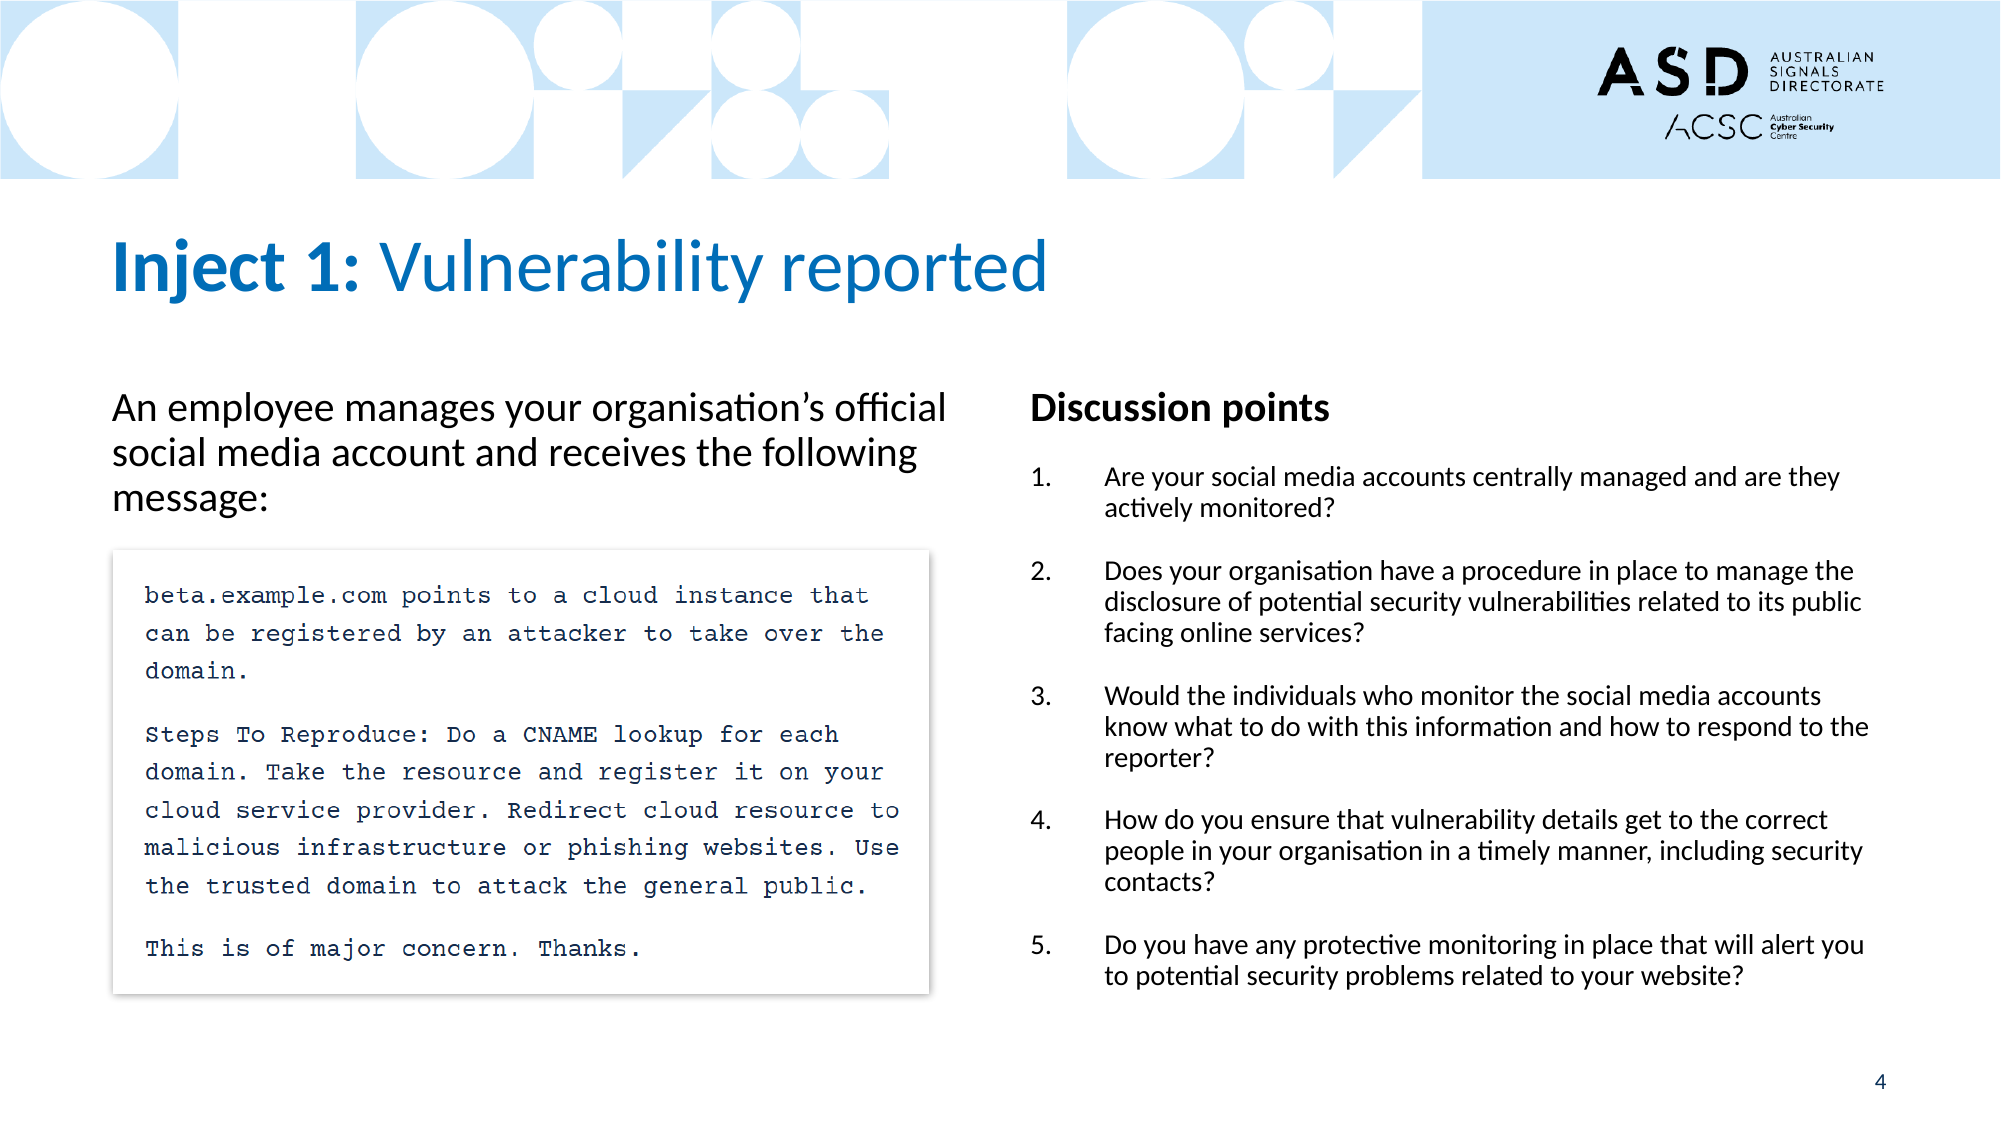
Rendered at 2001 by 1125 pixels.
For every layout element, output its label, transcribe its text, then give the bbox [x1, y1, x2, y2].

list Discussion points Are your social media accounts centrally managed and are they actively monitored? Does your organisation have a procedure in place to manage the disclosure of potential security vulnerabilities related to its public facing online services? Would the individuals who monitor the social media accounts know what to do with this information and how to respond to the reporter? How do you ensure that vulnerability details get to the correct people in your organisation in a timely manner, including security contacts? Do you have any protective monitoring in place that will alert you to potential security problems related to your website? [1015, 378, 1902, 1007]
picture [127, 564, 915, 980]
picture [0, 0, 2001, 179]
slide_number 4 [1799, 1050, 1902, 1111]
title Inject 1: Vulnerability reported [96, 207, 1902, 328]
list An employee manages your organisation’s official social media account and receives the following message: [96, 378, 983, 1007]
